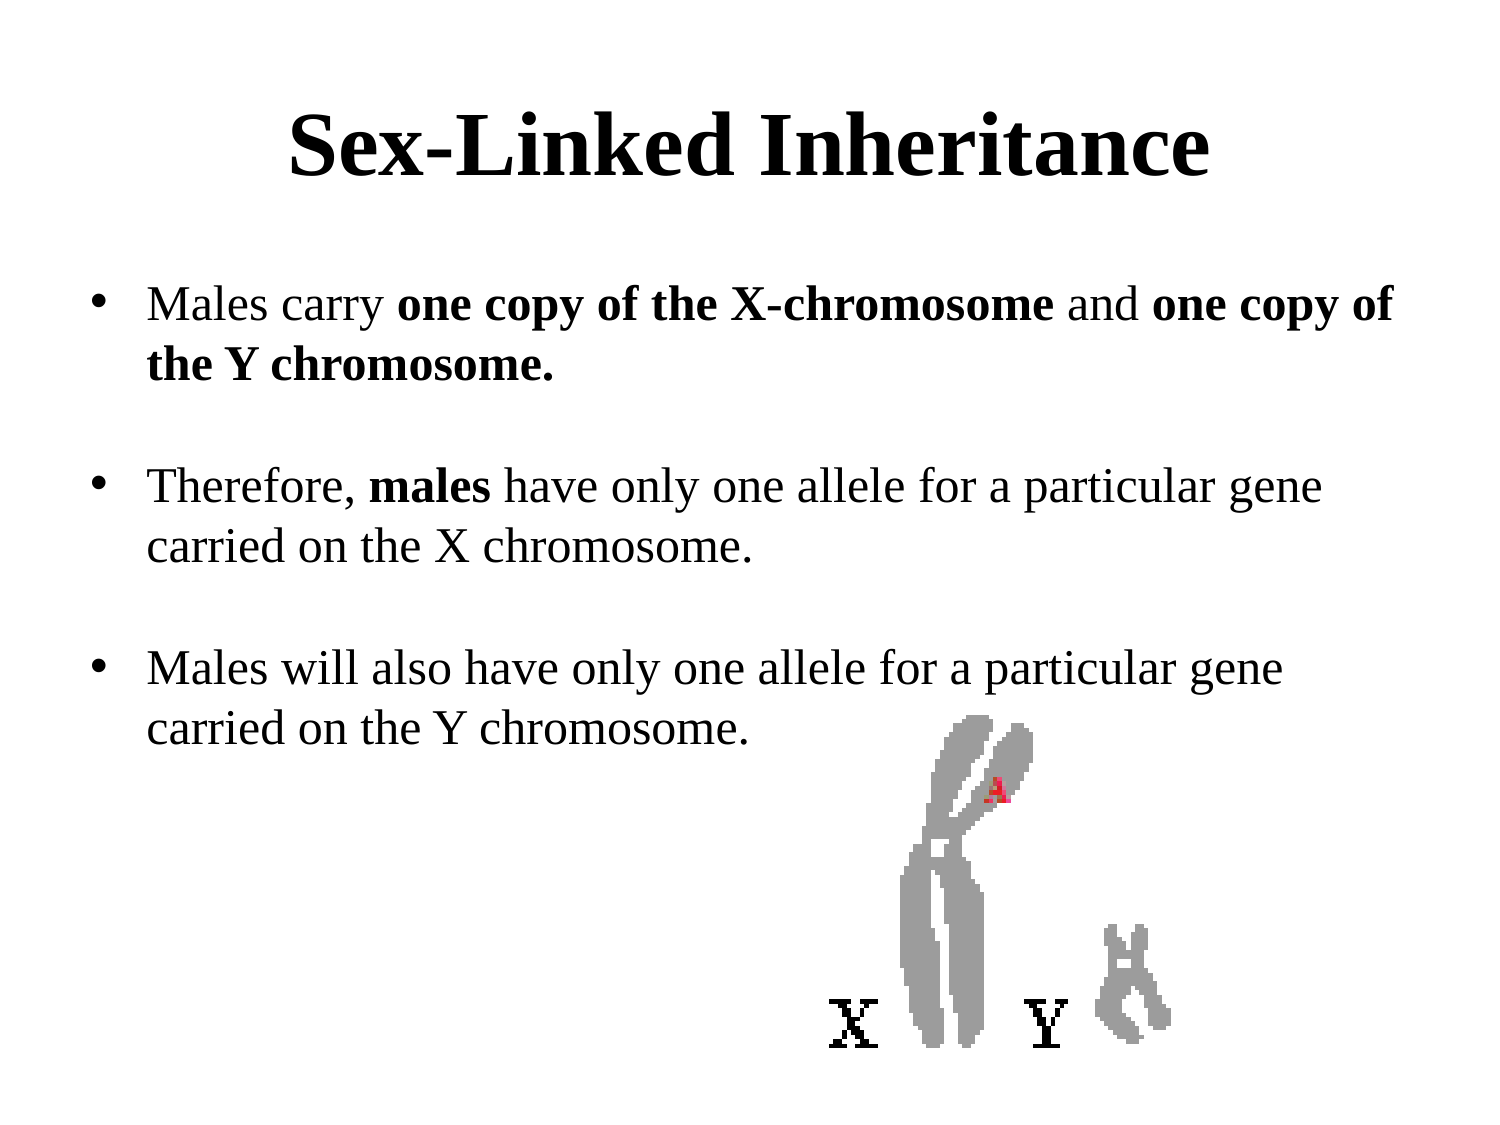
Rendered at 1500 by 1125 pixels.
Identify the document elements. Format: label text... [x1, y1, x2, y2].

title Sex-Linked Inheritance [75, 45, 1425, 233]
picture [785, 715, 1242, 1062]
list Males carry one copy of the X-chromosome and one copy of the Y chromosome. Therefore, males have only one allele for a particular gene carried on the X chromosome. Males will also have only one allele for a particular gene carried on the Y chromosome. [75, 262, 1425, 1005]
